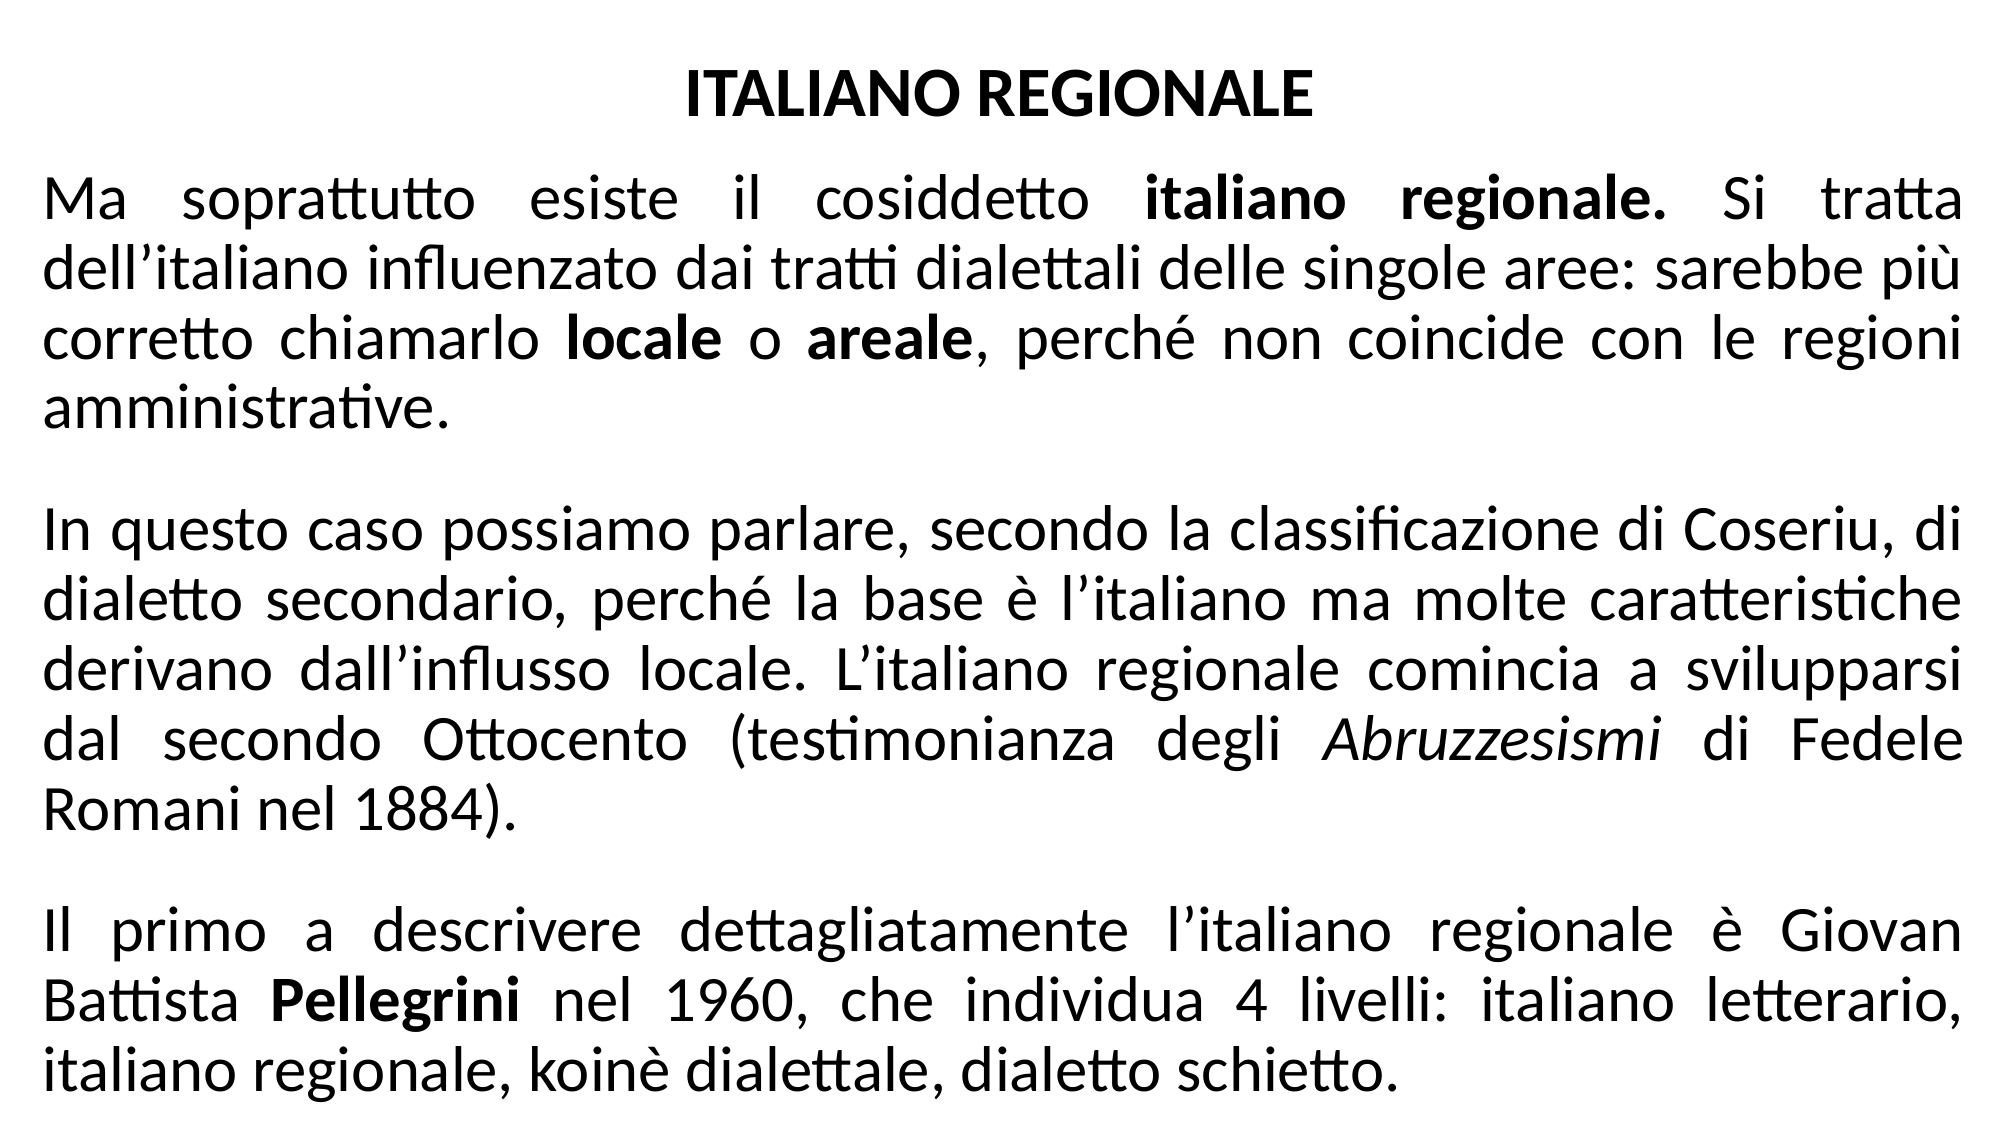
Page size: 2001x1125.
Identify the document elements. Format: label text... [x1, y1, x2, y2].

text_box Ma soprattutto esiste il cosiddetto italiano regionale. Si tratta dell’italiano influenzato dai tratti dialettali delle singole aree: sarebbe più corretto chiamarlo locale o areale, perché non coincide con le regioni amministrative. In questo caso possiamo parlare, secondo la classificazione di Coseriu, di dialetto secondario, perché la base è l’italiano ma molte caratteristiche derivano dall’influsso locale. L’italiano regionale comincia a svilupparsi dal secondo Ottocento (testimonianza degli Abruzzesismi di Fedele Romani nel 1884). Il primo a descrivere dettagliatamente l’italiano regionale è Giovan Battista Pellegrini nel 1960, che individua 4 livelli: italiano letterario, italiano regionale, koinè dialettale, dialetto schietto. [27, 156, 1980, 1114]
title ITALIANO REGIONALE [137, 11, 1863, 156]
